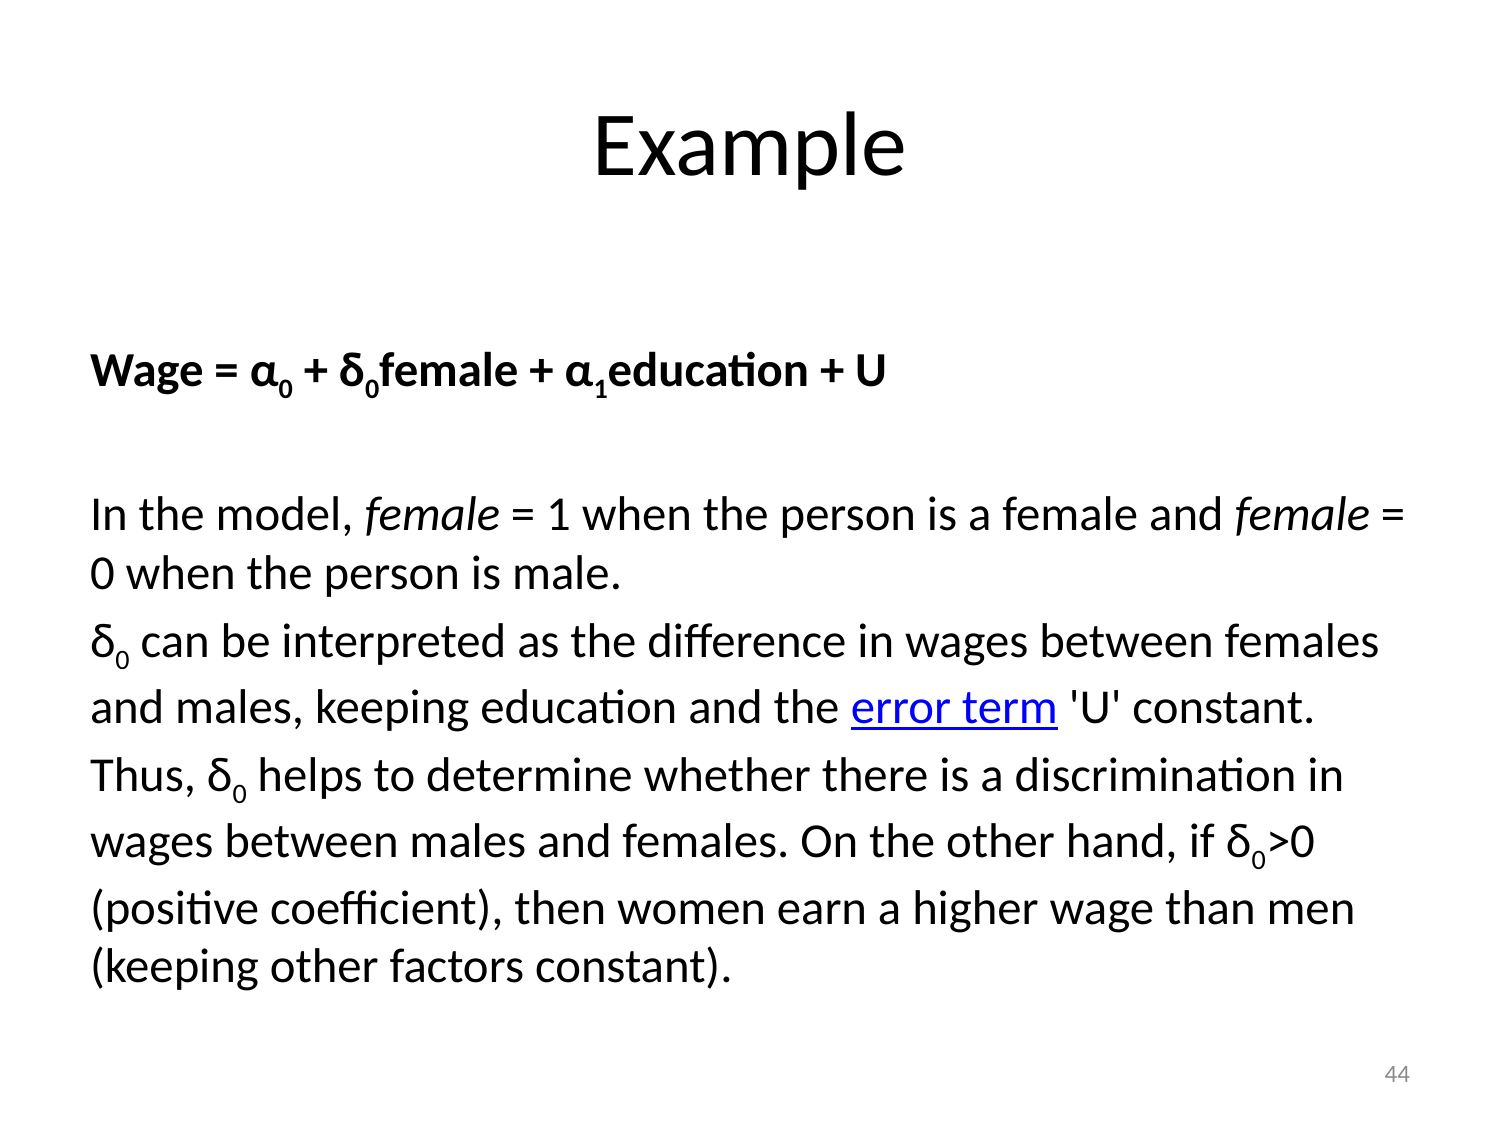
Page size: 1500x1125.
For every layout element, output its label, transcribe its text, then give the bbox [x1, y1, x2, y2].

title Example [75, 45, 1425, 233]
slide_number 44 [1074, 1042, 1425, 1103]
list Wage = α0 + δ0female + α1education + U In the model, female = 1 when the person is a female and female = 0 when the person is male. δ0 can be interpreted as the difference in wages between females and males, keeping education and the error term 'U' constant. Thus, δ0 helps to determine whether there is a discrimination in wages between males and females. On the other hand, if δ0>0 (positive coefficient), then women earn a higher wage than men (keeping other factors constant). [75, 262, 1425, 1005]
